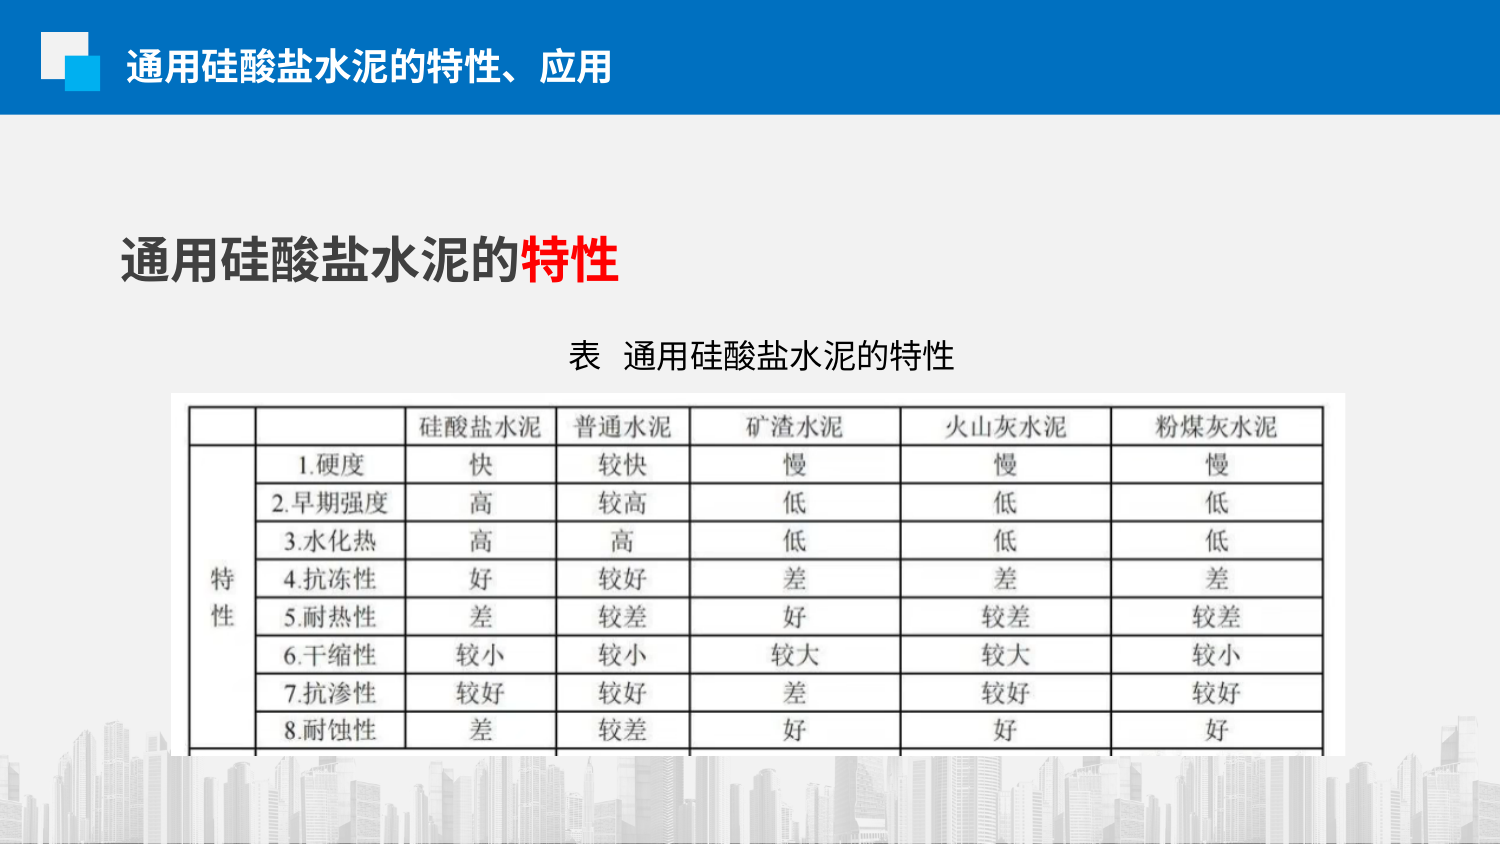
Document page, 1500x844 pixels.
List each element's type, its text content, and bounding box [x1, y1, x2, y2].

text_box [63, 54, 102, 93]
text_box [0, 1, 1500, 117]
text_box 通用硅酸盐水泥的特性、应用 [112, 35, 821, 96]
text_box 通用硅酸盐水泥的特性 [105, 220, 636, 296]
text_box [39, 30, 91, 81]
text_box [170, 327, 1346, 757]
